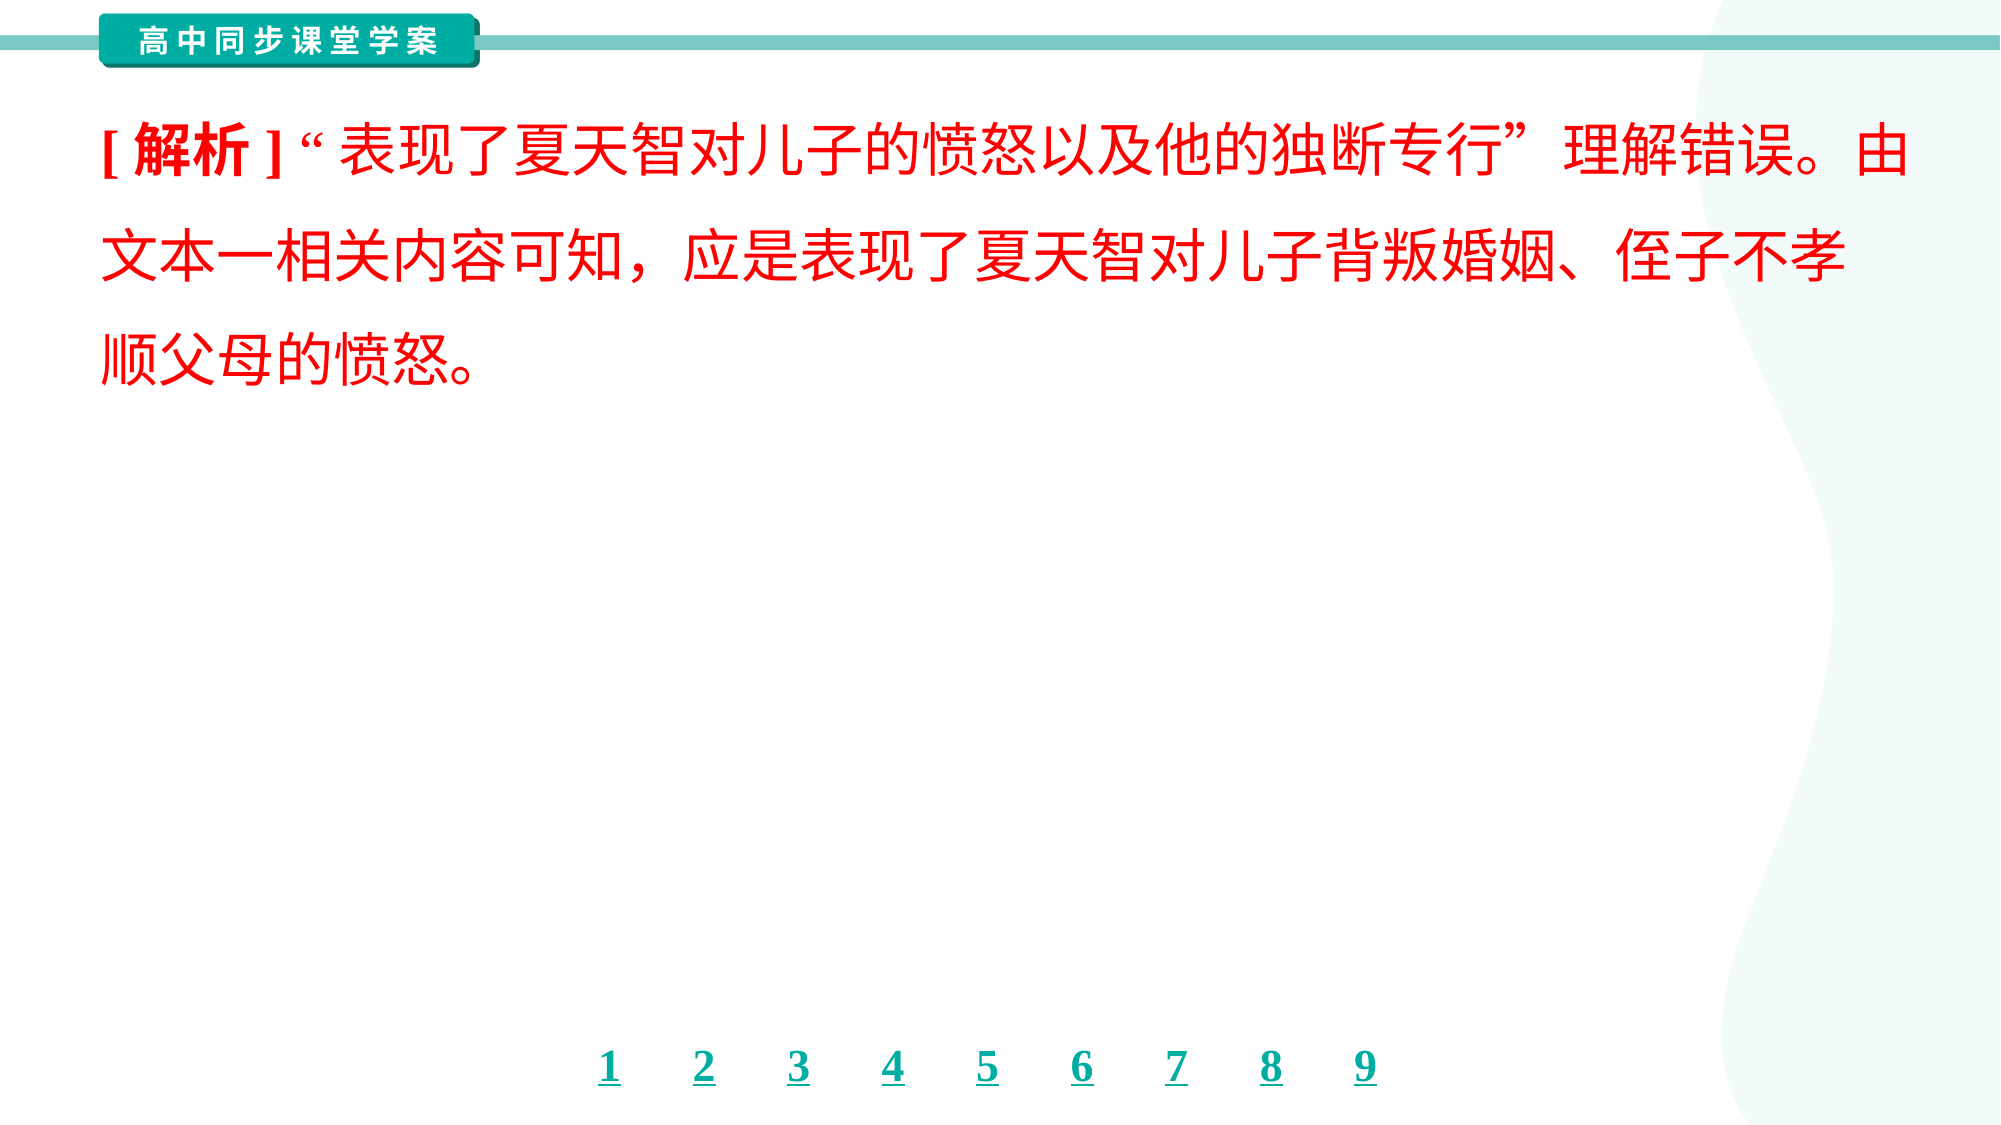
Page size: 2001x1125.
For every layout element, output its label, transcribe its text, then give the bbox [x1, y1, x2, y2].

picture [0, 0, 2000, 1125]
text_box [解析] “表现了夏天智对儿子的愤怒以及他的独断专行”理解错误。由 文本一相关内容可知，应是表现了夏天智对儿子背叛婚姻、侄子不孝 顺父母的愤怒。 [100, 76, 1899, 383]
